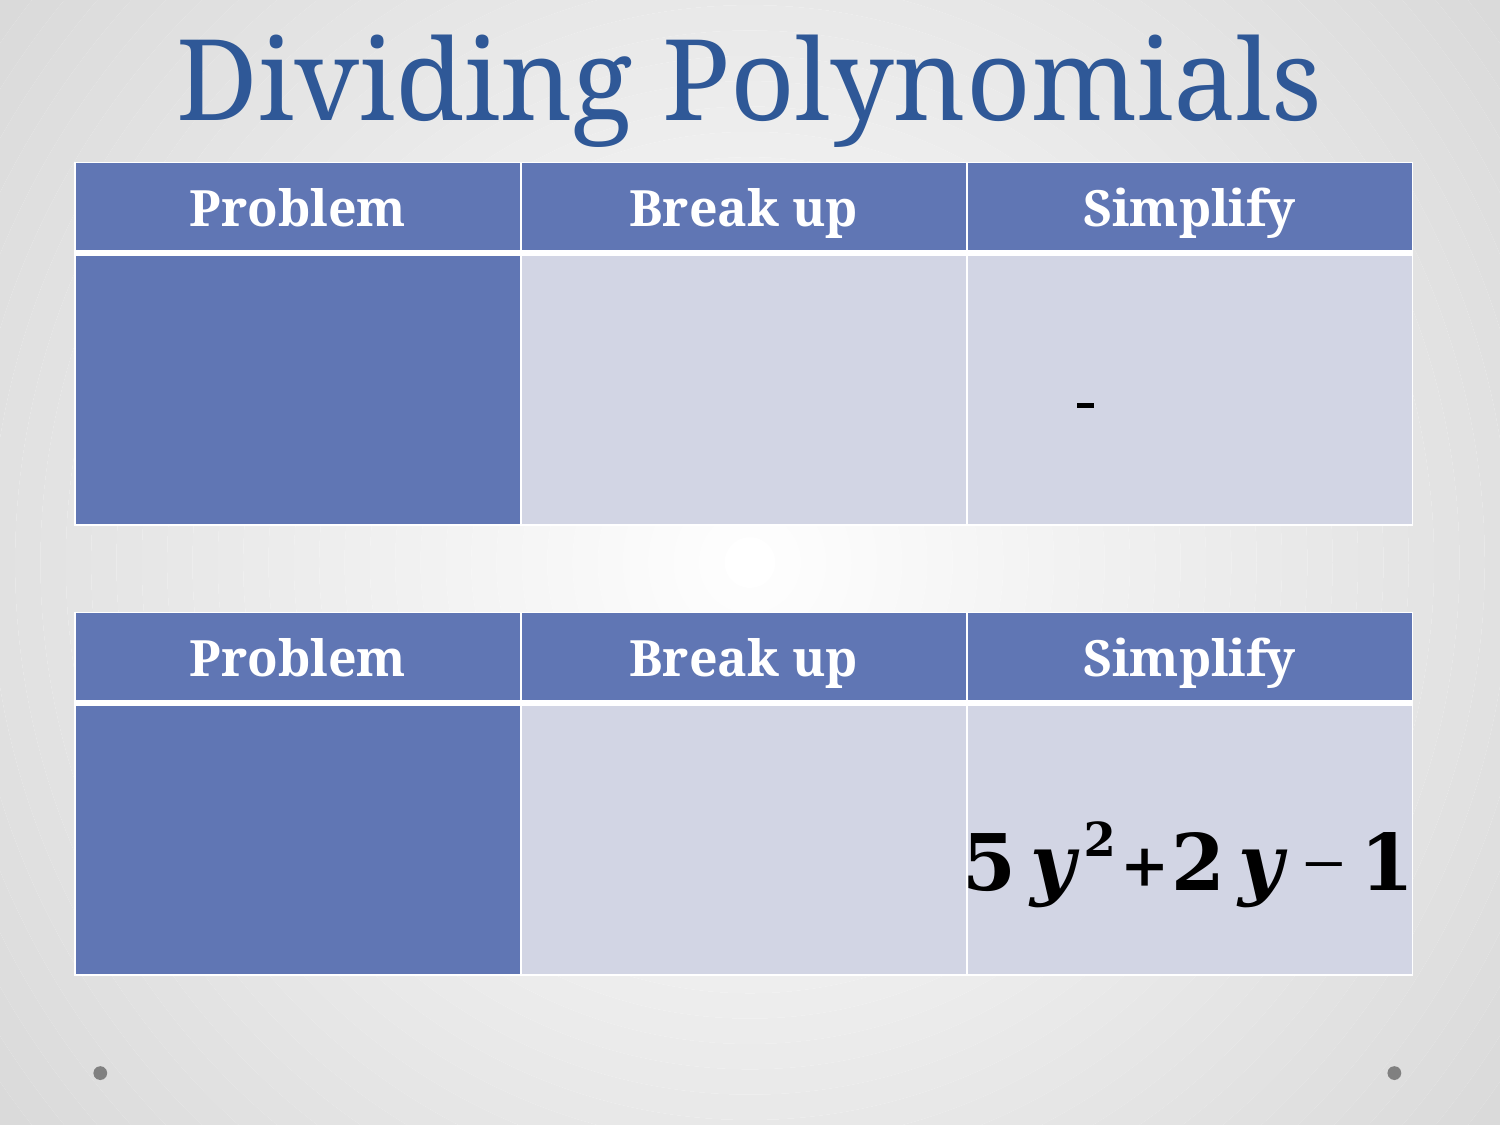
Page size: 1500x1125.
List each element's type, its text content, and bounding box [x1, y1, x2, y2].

list [75, 137, 1425, 1005]
title Dividing Polynomials [75, 0, 1425, 137]
